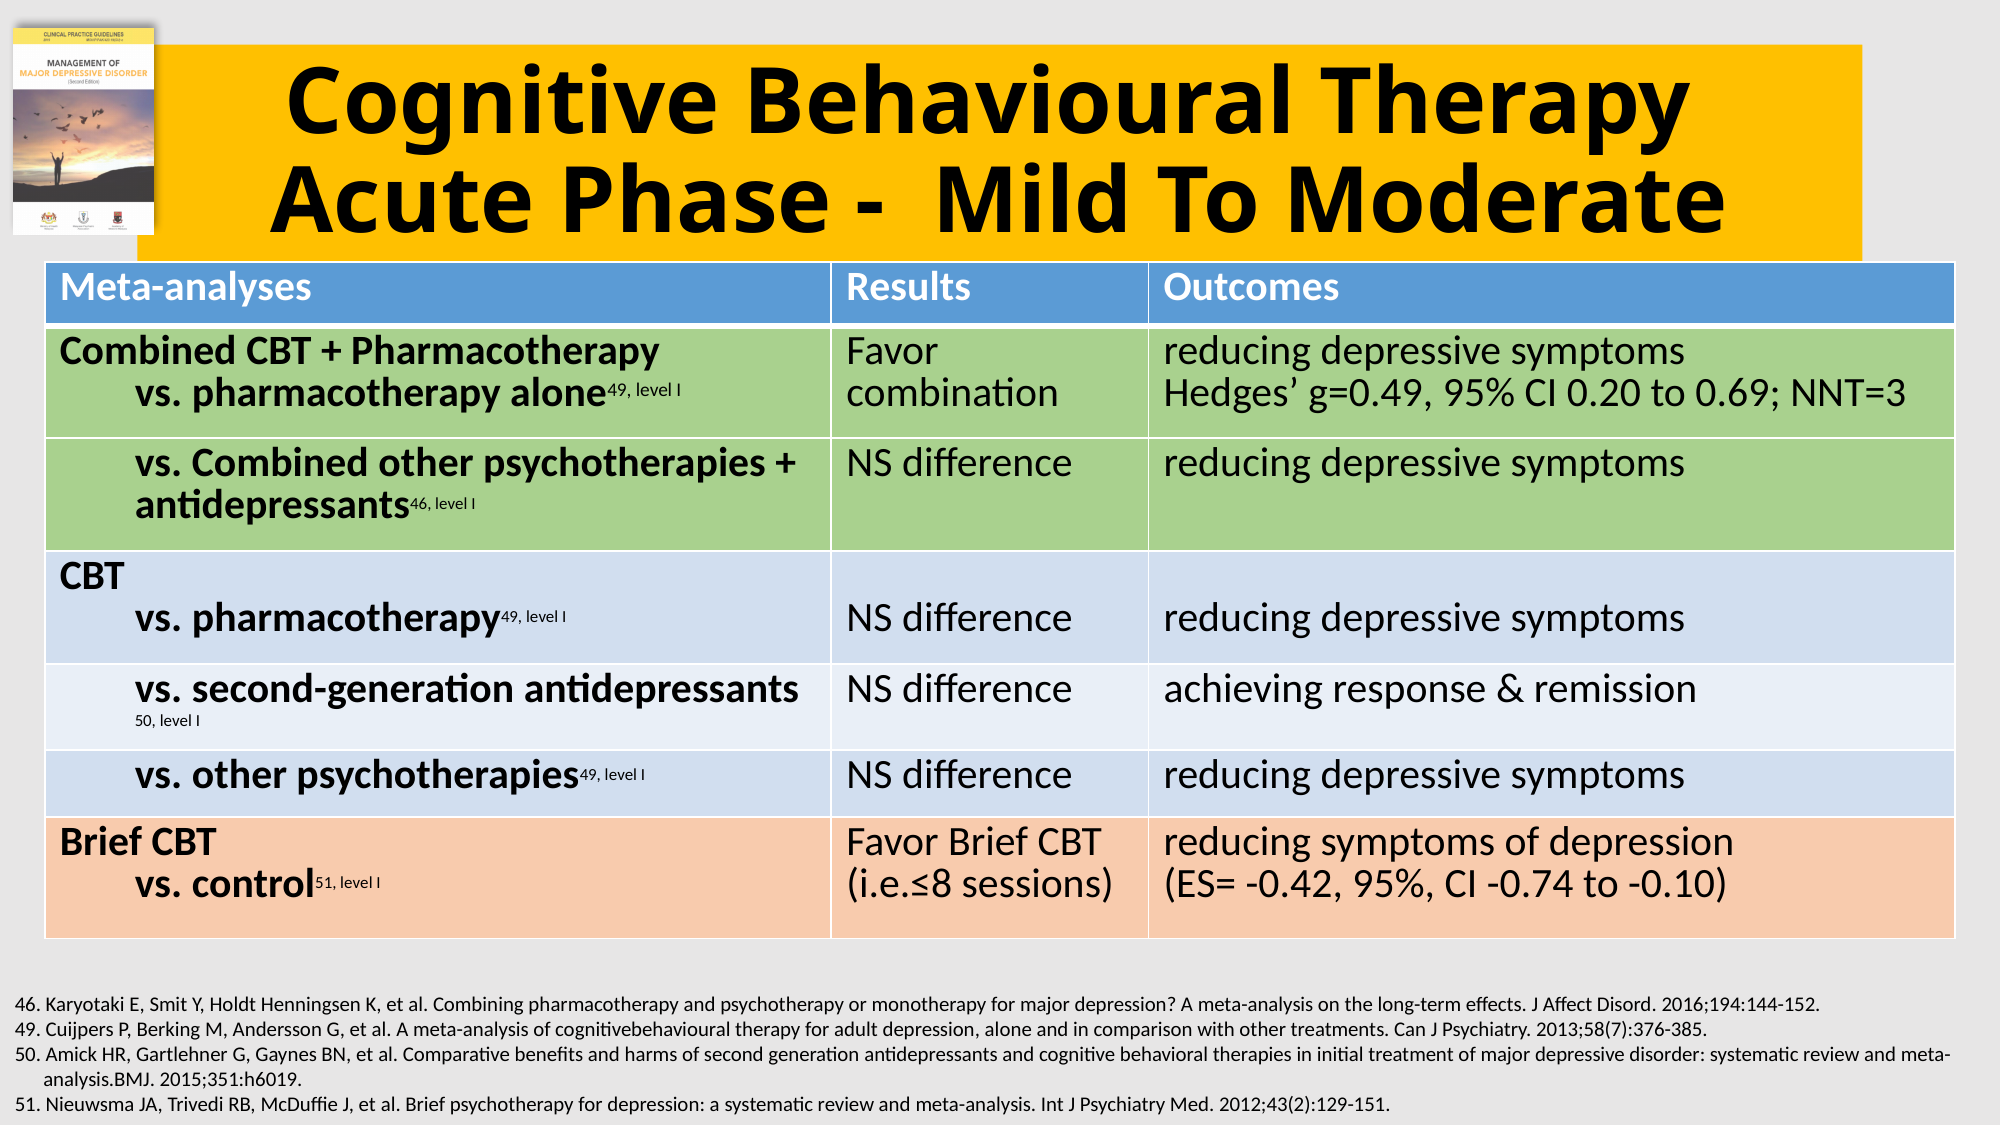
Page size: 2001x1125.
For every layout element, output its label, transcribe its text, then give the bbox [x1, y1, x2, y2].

text_box 46. Karyotaki E, Smit Y, Holdt Henningsen K, et al. Combining pharmacotherapy and psychotherapy or monotherapy for major depression? A meta-analysis on the long-term effects. J Affect Disord. 2016;194:144-152. 49. Cuijpers P, Berking M, Andersson G, et al. A meta-analysis of cognitivebehavioural therapy for adult depression, alone and in comparison with other treatments. Can J Psychiatry. 2013;58(7):376-385. 50. Amick HR, Gartlehner G, Gaynes BN, et al. Comparative benefits and harms of second generation antidepressants and cognitive behavioral therapies in initial treatment of major depressive disorder: systematic review and meta- analysis.BMJ. 2015;351:h6019. 51. Nieuwsma JA, Trivedi RB, McDuffie J, et al. Brief psychotherapy for depression: a systematic review and meta-analysis. Int J Psychiatry Med. 2012;43(2):129-151. [0, 983, 2000, 1124]
table_header Meta-analyses [46, 263, 830, 323]
table_cell achieving response & remission [1149, 665, 1954, 749]
table_cell Combined CBT + Pharmacotherapy vs. pharmacotherapy alone49, level I [46, 329, 830, 437]
picture [13, 28, 154, 235]
table_cell reducing depressive symptoms [1149, 552, 1954, 663]
table_cell Favor combination [832, 329, 1148, 437]
table_cell Brief CBT vs. control51, level I [46, 818, 830, 938]
table_cell Favor Brief CBT (i.e.≤8 sessions) [832, 818, 1148, 938]
table_cell reducing depressive symptoms Hedges’ g=0.49, 95% CI 0.20 to 0.69; NNT=3 [1149, 329, 1954, 437]
table_cell vs. other psychotherapies49, level I [46, 751, 830, 816]
table_cell reducing symptoms of depression (ES= -0.42, 95%, CI -0.74 to -0.10) [1149, 818, 1954, 938]
table_cell NS difference [832, 665, 1148, 749]
table_header Outcomes [1149, 263, 1954, 323]
table_cell NS difference [832, 439, 1148, 550]
title Cognitive Behavioural Therapy Acute Phase - Mild To Moderate [137, 44, 1863, 261]
table_cell NS difference [832, 552, 1148, 663]
table_cell vs. second-generation antidepressants 50, level I [46, 665, 830, 749]
table_cell CBT vs. pharmacotherapy49, level I [46, 552, 830, 663]
table_header Results [832, 263, 1148, 323]
table_cell vs. Combined other psychotherapies + antidepressants46, level I [46, 439, 830, 550]
table_cell reducing depressive symptoms [1149, 439, 1954, 550]
table_cell reducing depressive symptoms [1149, 751, 1954, 816]
table_cell NS difference [832, 751, 1148, 816]
